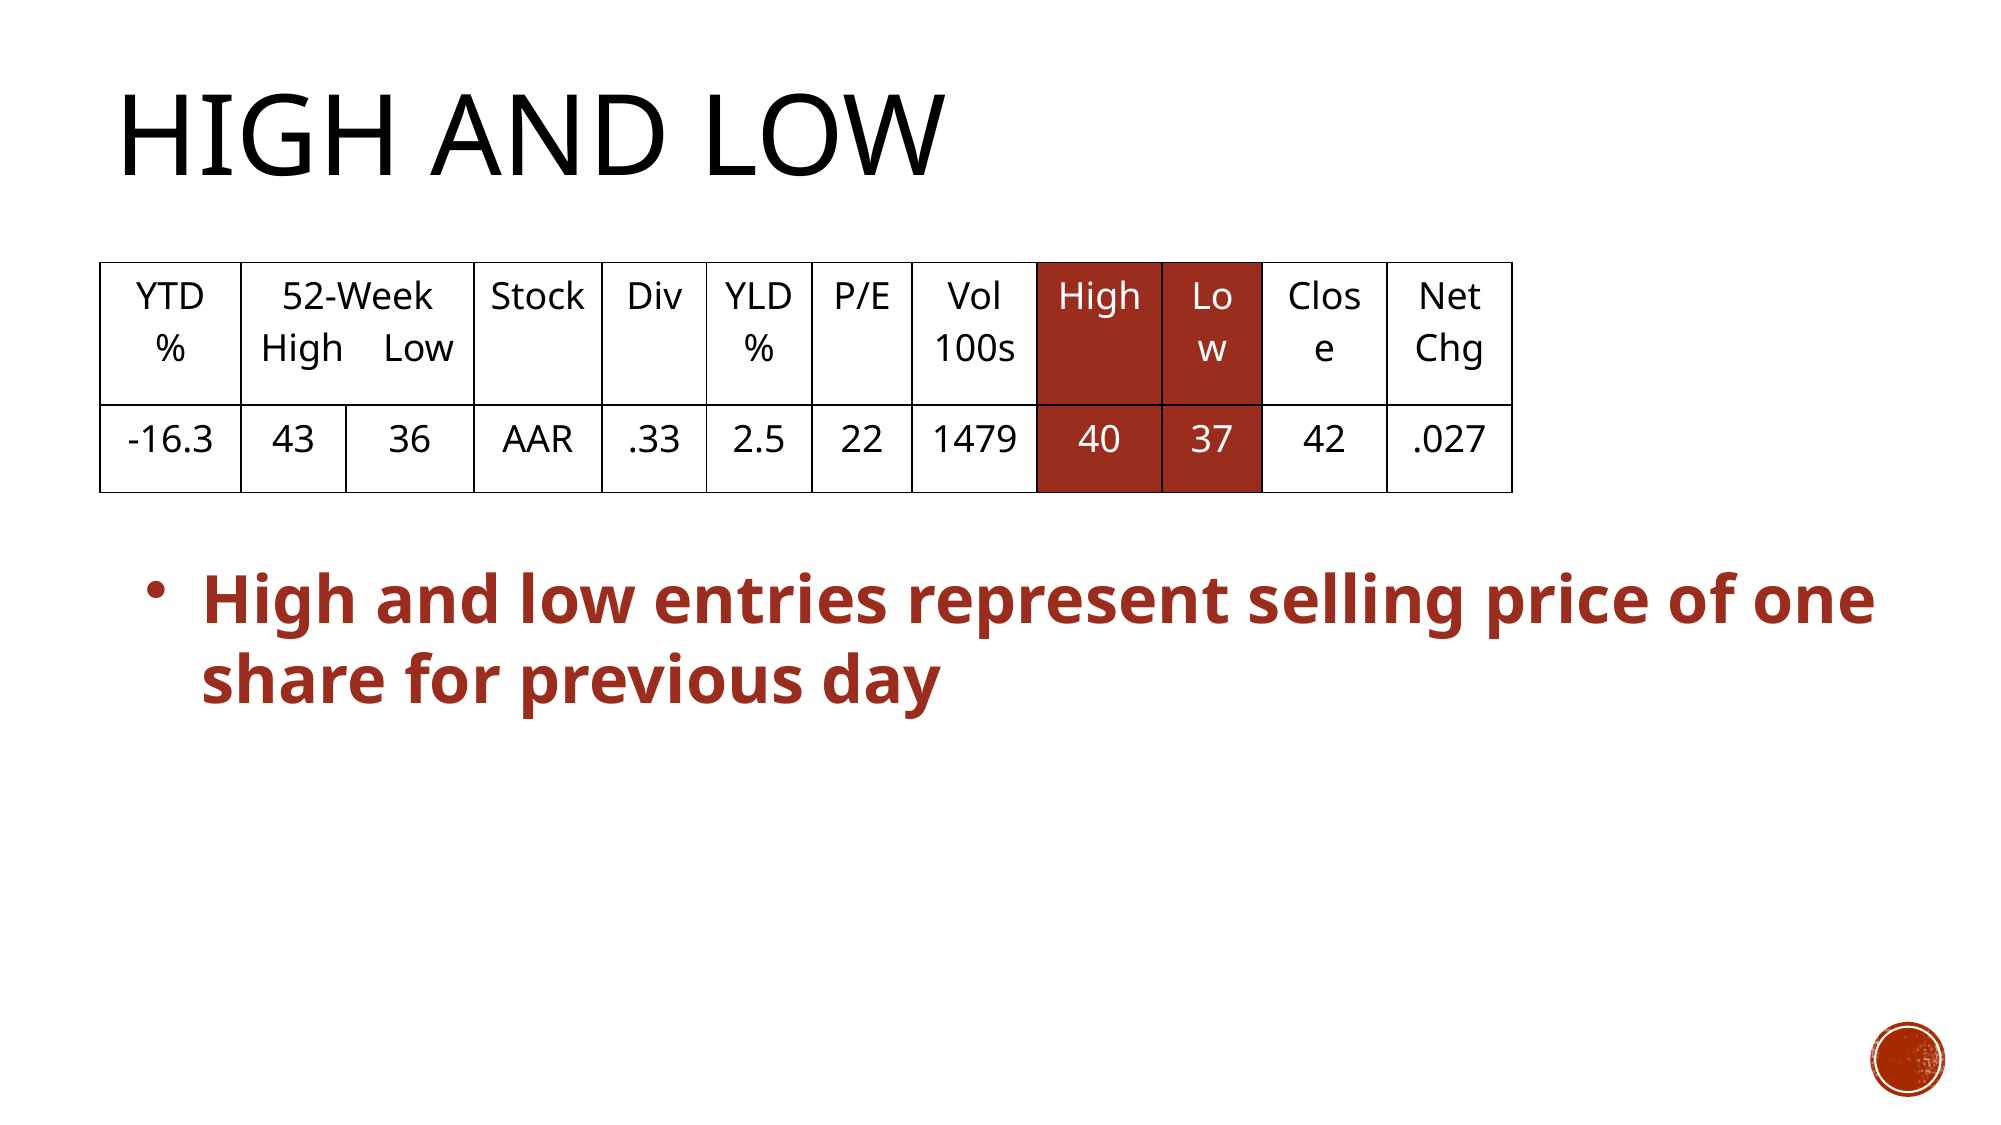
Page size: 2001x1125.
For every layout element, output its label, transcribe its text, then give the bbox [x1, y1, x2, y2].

table_cell .027 [1388, 406, 1511, 492]
table_cell 1479 [913, 406, 1036, 492]
table_cell -16.3 [101, 406, 240, 492]
title High and Low [99, 45, 1900, 233]
text_box High and low entries represent selling price of one share for previous day [130, 549, 1915, 975]
table_cell 42 [1263, 406, 1386, 492]
table_header P/E [813, 263, 911, 404]
table_header High [1038, 263, 1161, 404]
table_cell AAR [475, 406, 601, 492]
table_header Low [1163, 263, 1261, 404]
table_header 52-Week High Low [242, 263, 473, 404]
table_header Vol 100s [913, 263, 1036, 404]
table_cell 36 [347, 406, 473, 492]
table_cell 43 [242, 406, 345, 492]
table_cell 22 [813, 406, 911, 492]
table_cell .33 [603, 406, 706, 492]
table_cell 2.5 [707, 406, 811, 492]
table_cell 37 [1163, 406, 1261, 492]
table_cell 40 [1038, 406, 1161, 492]
table_header Close [1263, 263, 1386, 404]
table_header Div [603, 263, 706, 404]
table_header YTD % [101, 263, 240, 404]
table_header YLD % [707, 263, 811, 404]
table_header Net Chg [1388, 263, 1511, 404]
table_header Stock [475, 263, 601, 404]
